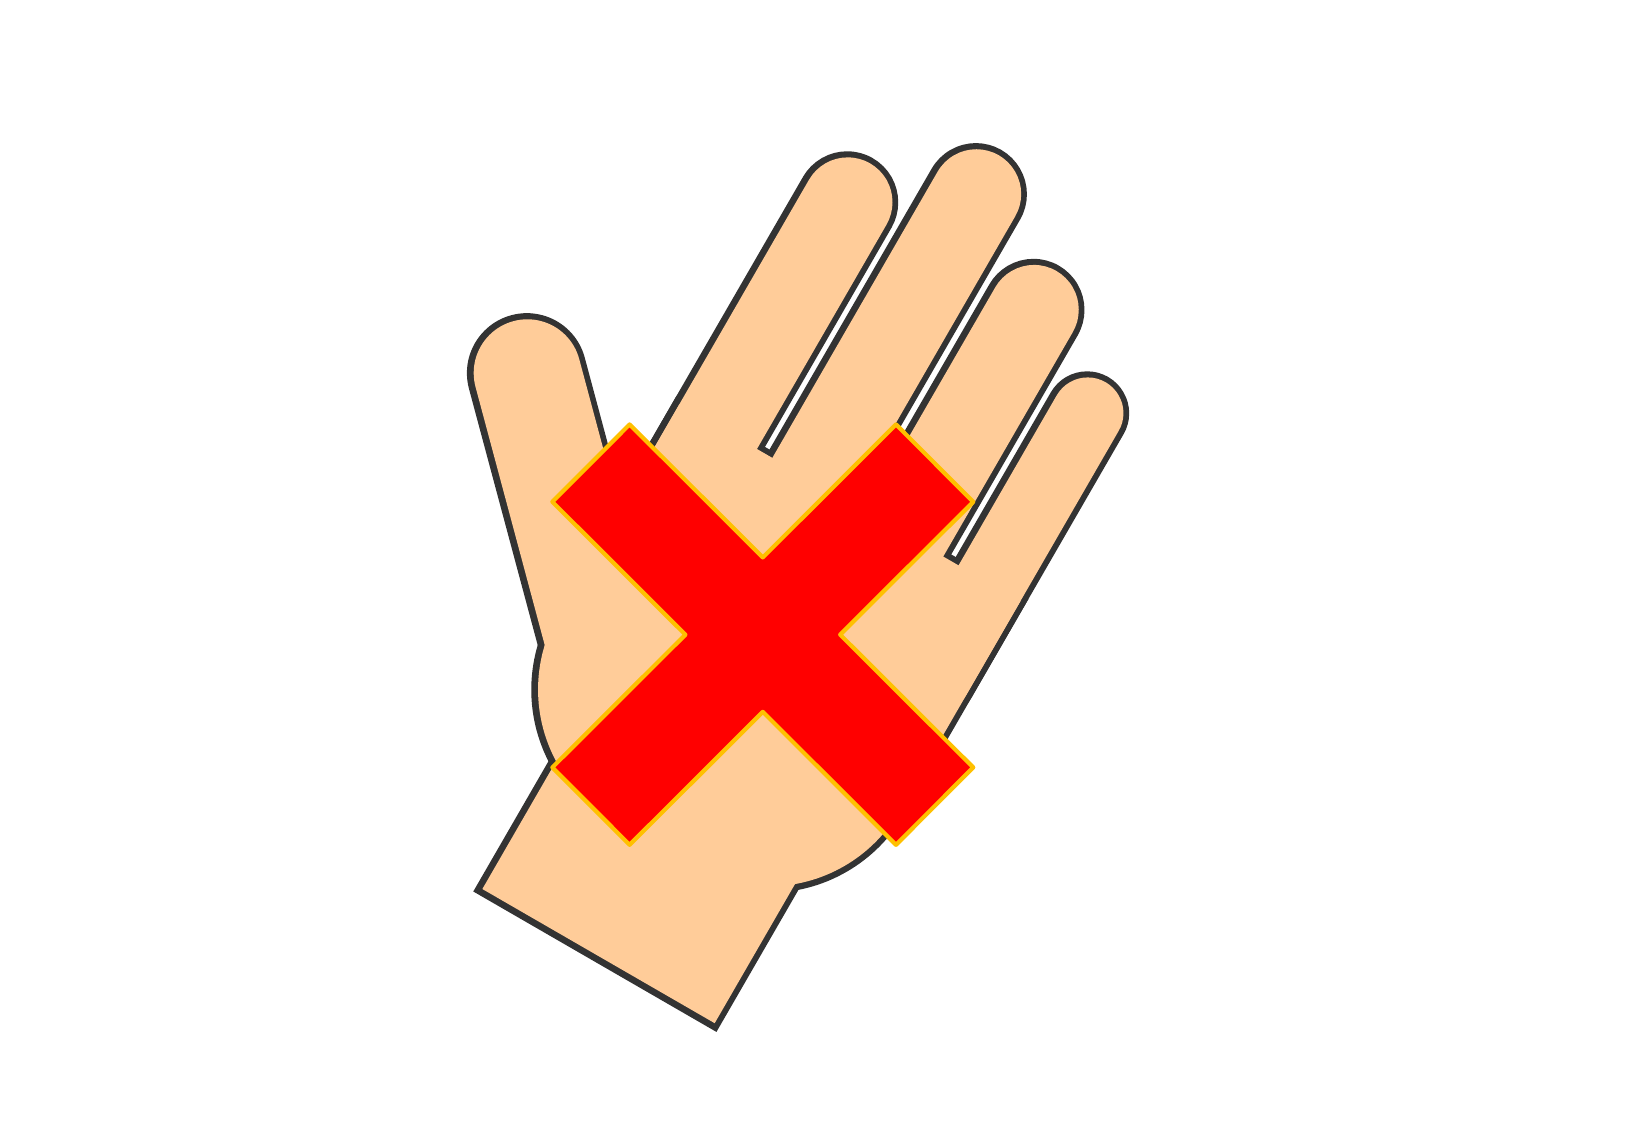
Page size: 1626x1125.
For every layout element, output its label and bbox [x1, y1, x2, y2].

text_box [431, 94, 1094, 989]
